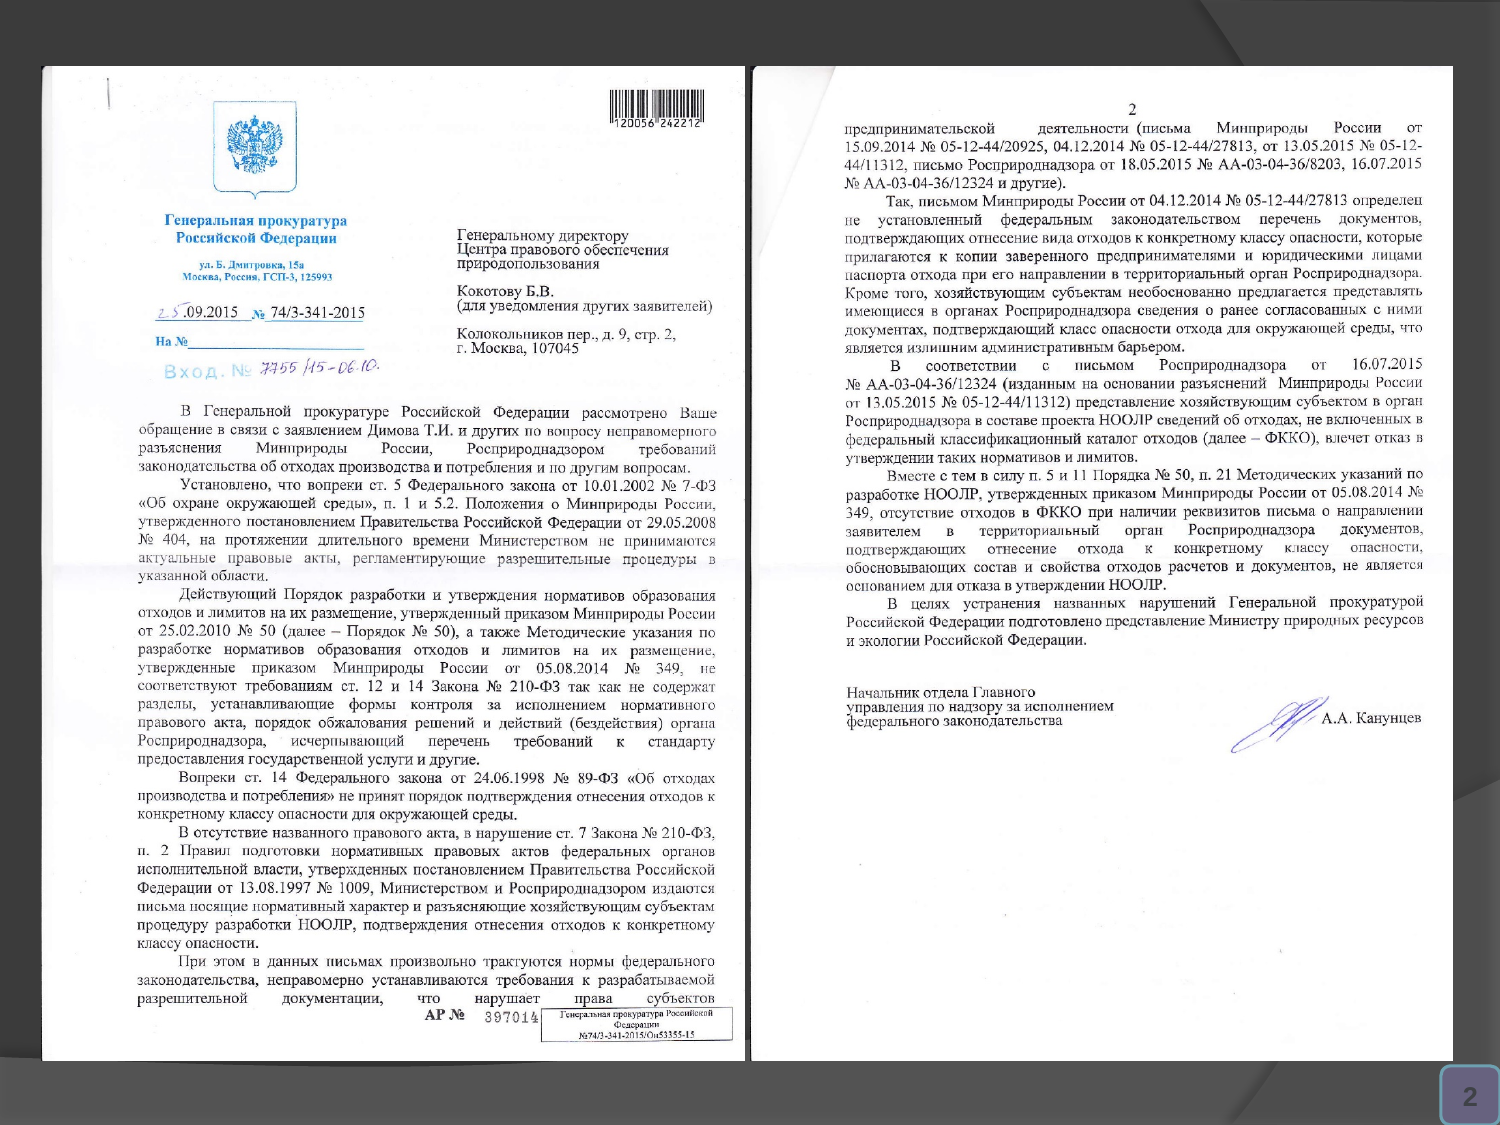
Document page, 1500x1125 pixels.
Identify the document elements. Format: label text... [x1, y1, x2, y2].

picture [40, 66, 742, 1061]
picture [749, 66, 1453, 1061]
text_box 2 [1439, 1064, 1500, 1125]
